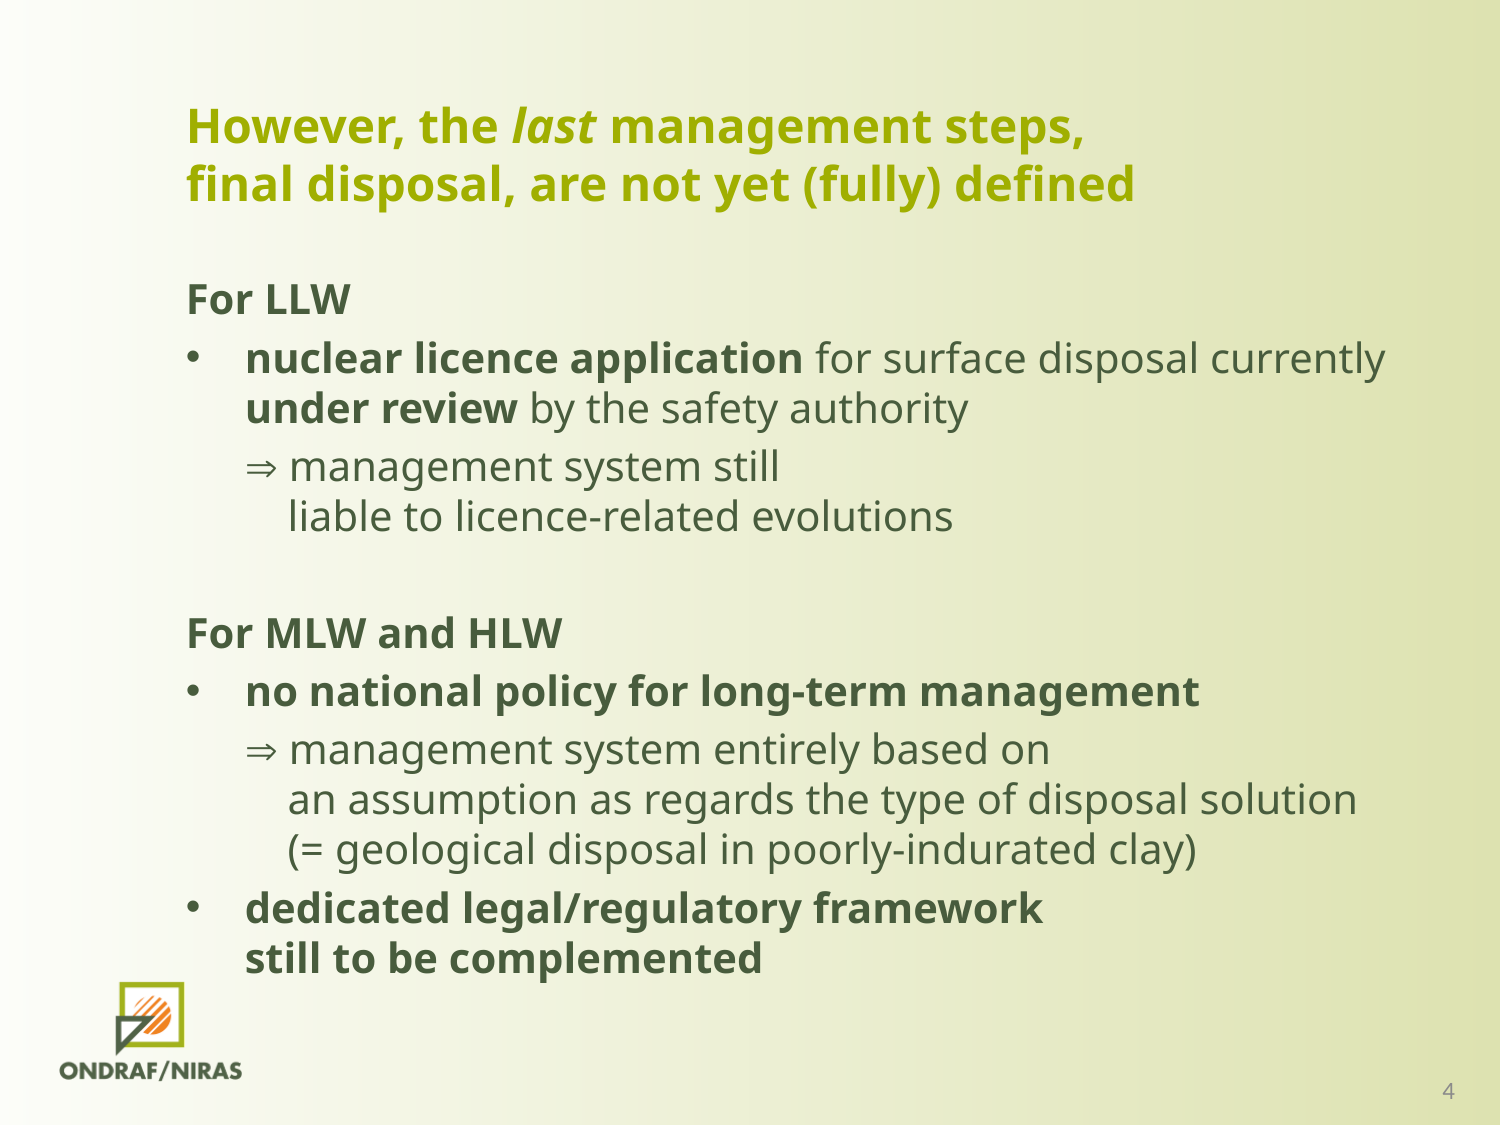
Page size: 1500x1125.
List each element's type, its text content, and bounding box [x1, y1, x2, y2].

list However, the last management steps, final disposal, are not yet (fully) defined [171, 88, 1500, 266]
list For LLW nuclear licence application for surface disposal currently under review by the safety authority  management system still liable to licence-related evolutions For MLW and HLW no national policy for long-term management  management system entirely based on an assumption as regards the type of disposal solution (= geological disposal in poorly-indurated clay) dedicated legal/regulatory framework still to be complemented [171, 265, 1483, 998]
picture [53, 975, 246, 1085]
